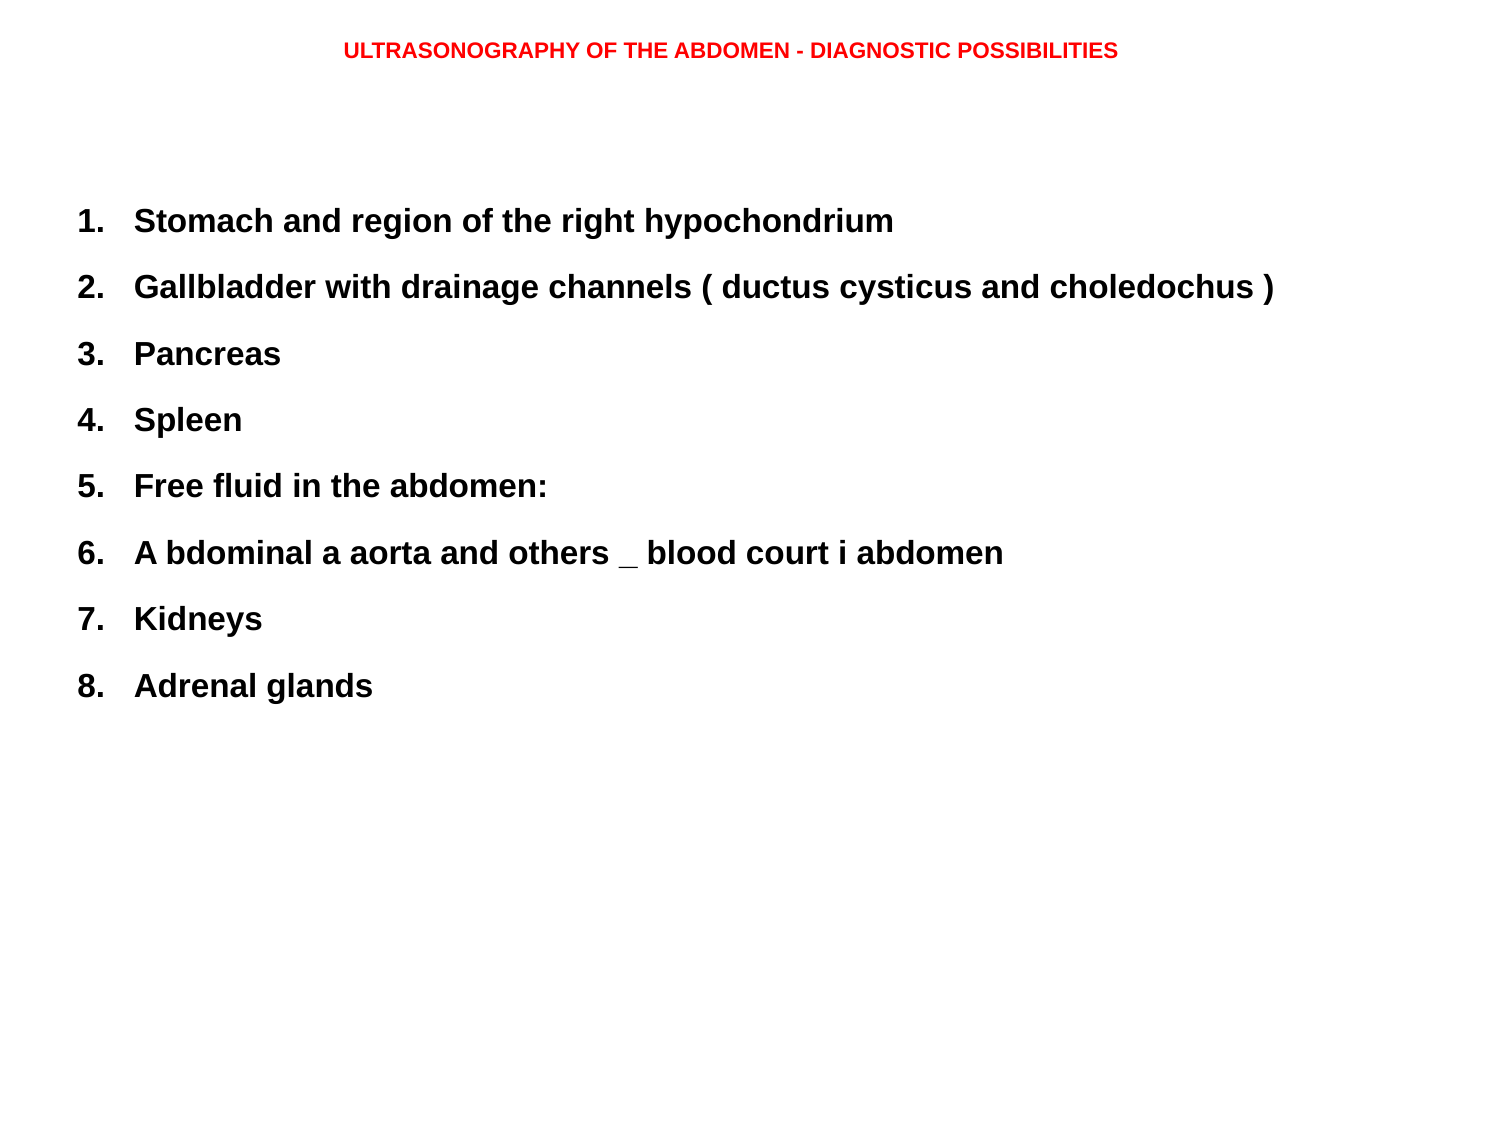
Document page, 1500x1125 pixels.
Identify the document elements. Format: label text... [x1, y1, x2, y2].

subtitle Stomach and region of the right hypochondrium Gallbladder with drainage channels ( ductus cysticus and choledochus ) Pancreas Spleen Free fluid in the abdomen: A bdominal a aorta and others _ blood court i abdomen Kidneys Adrenal glands [62, 125, 1351, 1078]
title ULTRASONOGRAPHY OF THE ABDOMEN - DIAGNOSTIC POSSIBILITIES [87, 1, 1376, 71]
